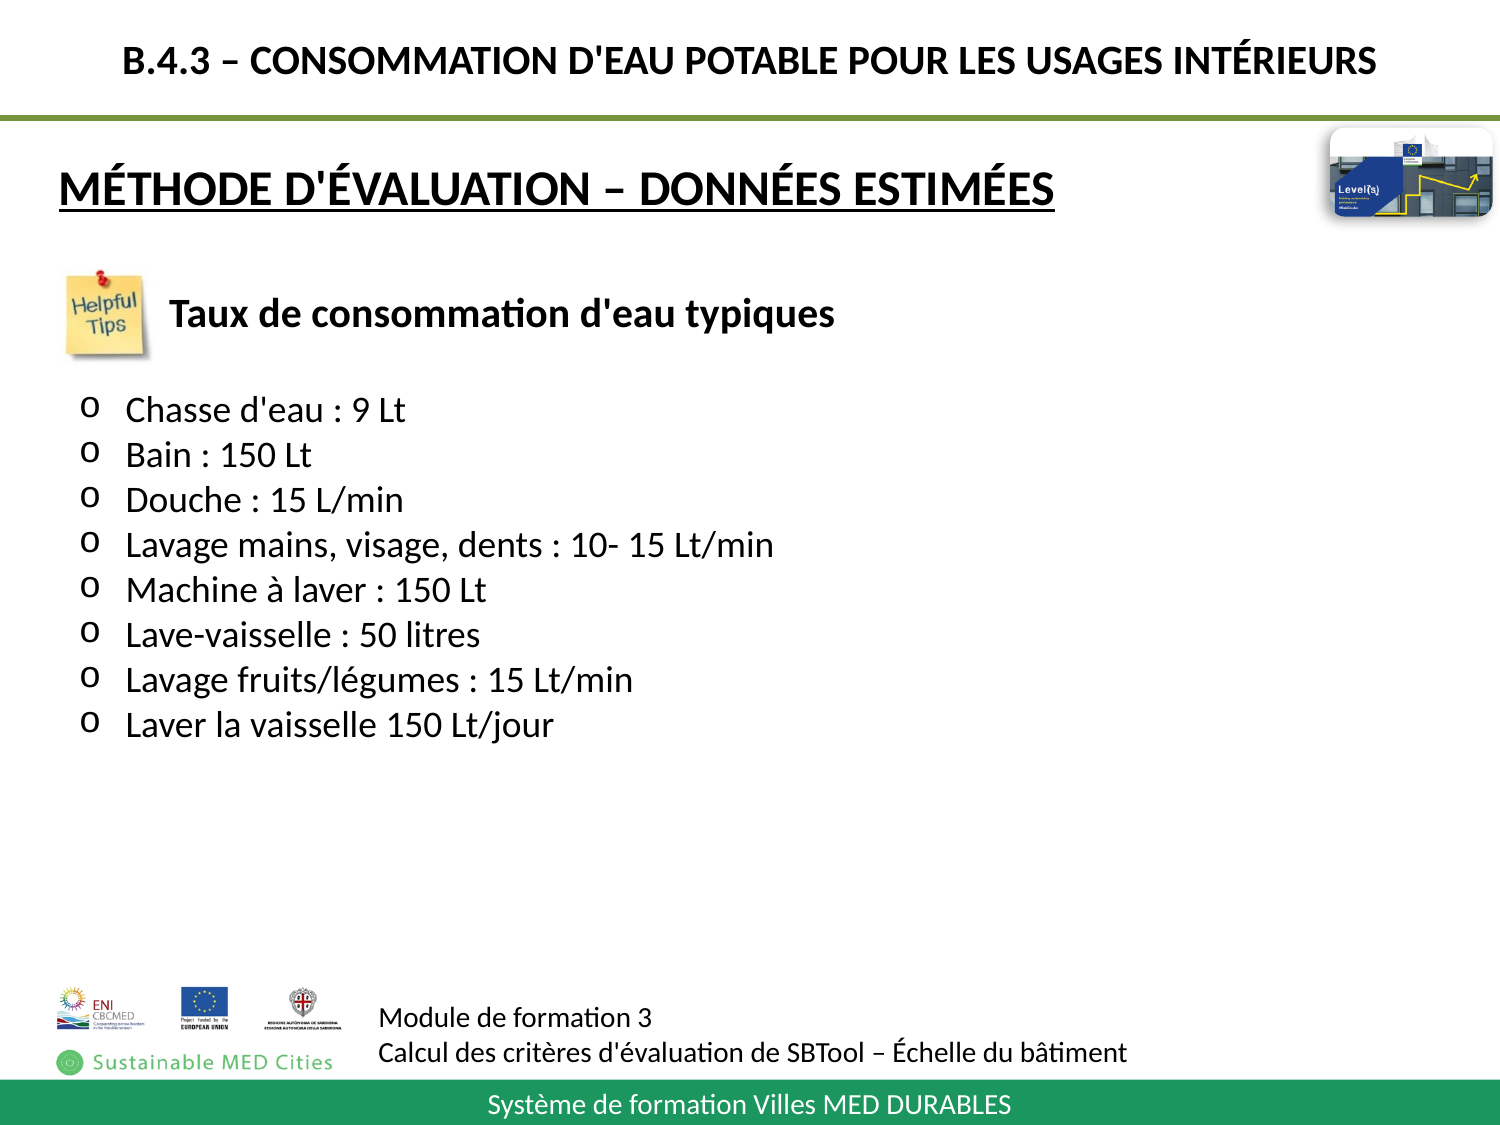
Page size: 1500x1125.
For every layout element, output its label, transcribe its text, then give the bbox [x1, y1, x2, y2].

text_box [0, 972, 1500, 1125]
text_box Chasse d'eau : 9 Lt Bain : 150 Lt Douche : 15 L/min Lavage mains, visage, dents : 10- 15 Lt/min Machine à laver : 150 Lt Lave-vaisselle : 50 litres Lavage fruits/légumes : 15 Lt/min Laver la vaisselle 150 Lt/jour [63, 377, 1442, 753]
title B.4.3 – CONSOMMATION D'EAU POTABLE POUR LES USAGES INTÉRIEURS [0, 0, 1500, 117]
text_box MÉTHODE D'ÉVALUATION – DONNÉES ESTIMÉES [43, 147, 1331, 235]
text_box Taux de consommation d'eau typiques [160, 278, 1442, 344]
picture [1329, 127, 1493, 217]
picture [59, 269, 155, 366]
